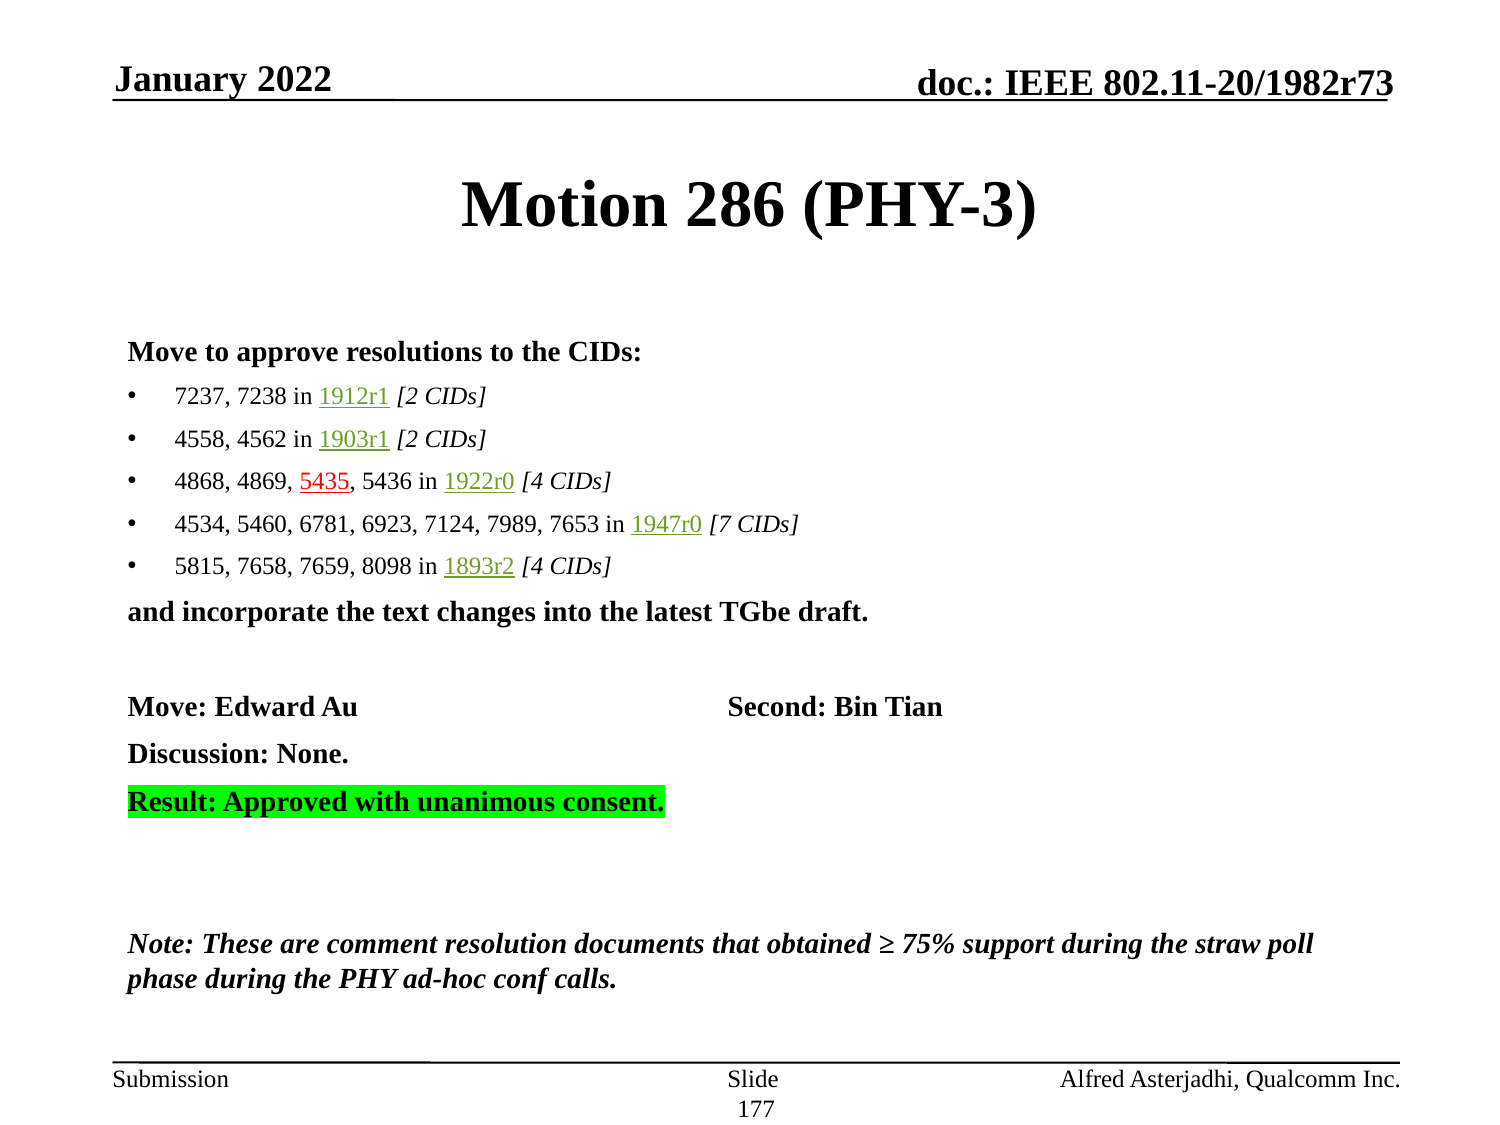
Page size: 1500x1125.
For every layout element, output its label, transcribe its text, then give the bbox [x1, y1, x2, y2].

list Move to approve resolutions to the CIDs: 7237, 7238 in 1912r1 [2 CIDs] 4558, 4562 in 1903r1 [2 CIDs] 4868, 4869, 5435, 5436 in 1922r0 [4 CIDs] 4534, 5460, 6781, 6923, 7124, 7989, 7653 in 1947r0 [7 CIDs] 5815, 7658, 7659, 8098 in 1893r2 [4 CIDs] and incorporate the text changes into the latest TGbe draft. Move: Edward Au Second: Bin Tian Discussion: None. Result: Approved with unanimous consent. Note: These are comment resolution documents that obtained ≥ 75% support during the straw poll phase during the PHY ad-hoc conf calls. [112, 324, 1388, 1063]
footer Alfred Asterjadhi, Qualcomm Inc. [878, 1061, 1402, 1093]
title Motion 286 (PHY-3) [112, 112, 1388, 288]
slide_number Slide 177 [712, 1061, 800, 1123]
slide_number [114, 54, 423, 100]
